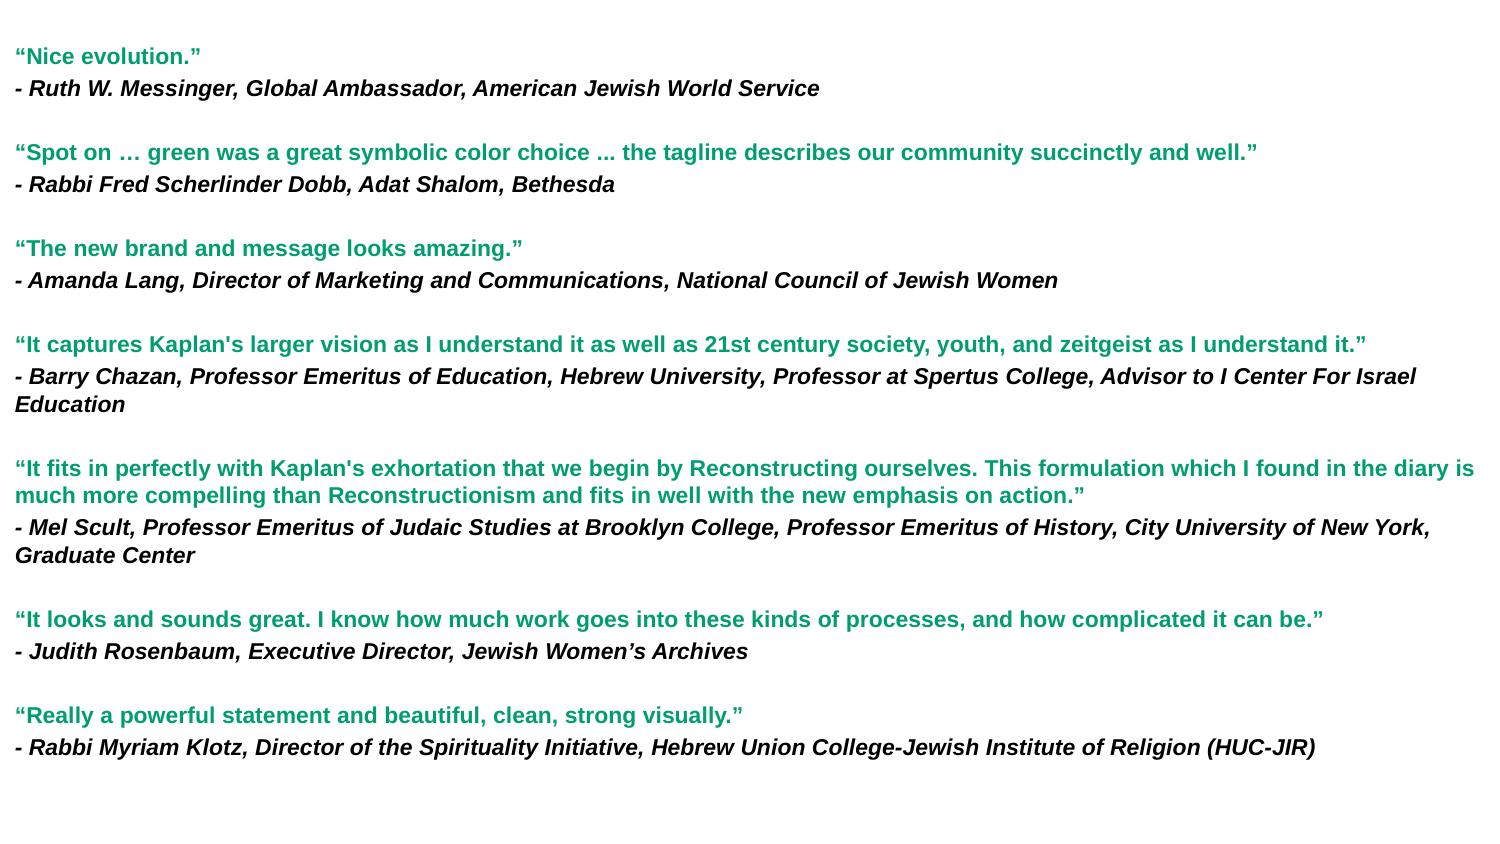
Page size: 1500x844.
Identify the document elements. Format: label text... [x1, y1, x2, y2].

list “Nice evolution.” - Ruth W. Messinger, Global Ambassador, American Jewish World Service “Spot on … green was a great symbolic color choice ... the tagline describes our community succinctly and well.” - Rabbi Fred Scherlinder Dobb, Adat Shalom, Bethesda “The new brand and message looks amazing.” - Amanda Lang, Director of Marketing and Communications, National Council of Jewish Women “It captures Kaplan's larger vision as I understand it as well as 21st century society, youth, and zeitgeist as I understand it.” - Barry Chazan, Professor Emeritus of Education, Hebrew University, Professor at Spertus College, Advisor to I Center For Israel Education “It fits in perfectly with Kaplan's exhortation that we begin by Reconstructing ourselves. This formulation which I found in the diary is much more compelling than Reconstructionism and fits in well with the new emphasis on action.” - Mel Scult, Professor Emeritus of Judaic Studies at Brooklyn College, Professor Emeritus of History, City University of New York, Graduate Center “It looks and sounds great. I know how much work goes into these kinds of processes, and how complicated it can be.” - Judith Rosenbaum, Executive Director, Jewish Women’s Archives “Really a powerful statement and beautiful, clean, strong visually.” - Rabbi Myriam Klotz, Director of the Spirituality Initiative, Hebrew Union College-Jewish Institute of Religion (HUC-JIR) [0, 33, 1500, 821]
